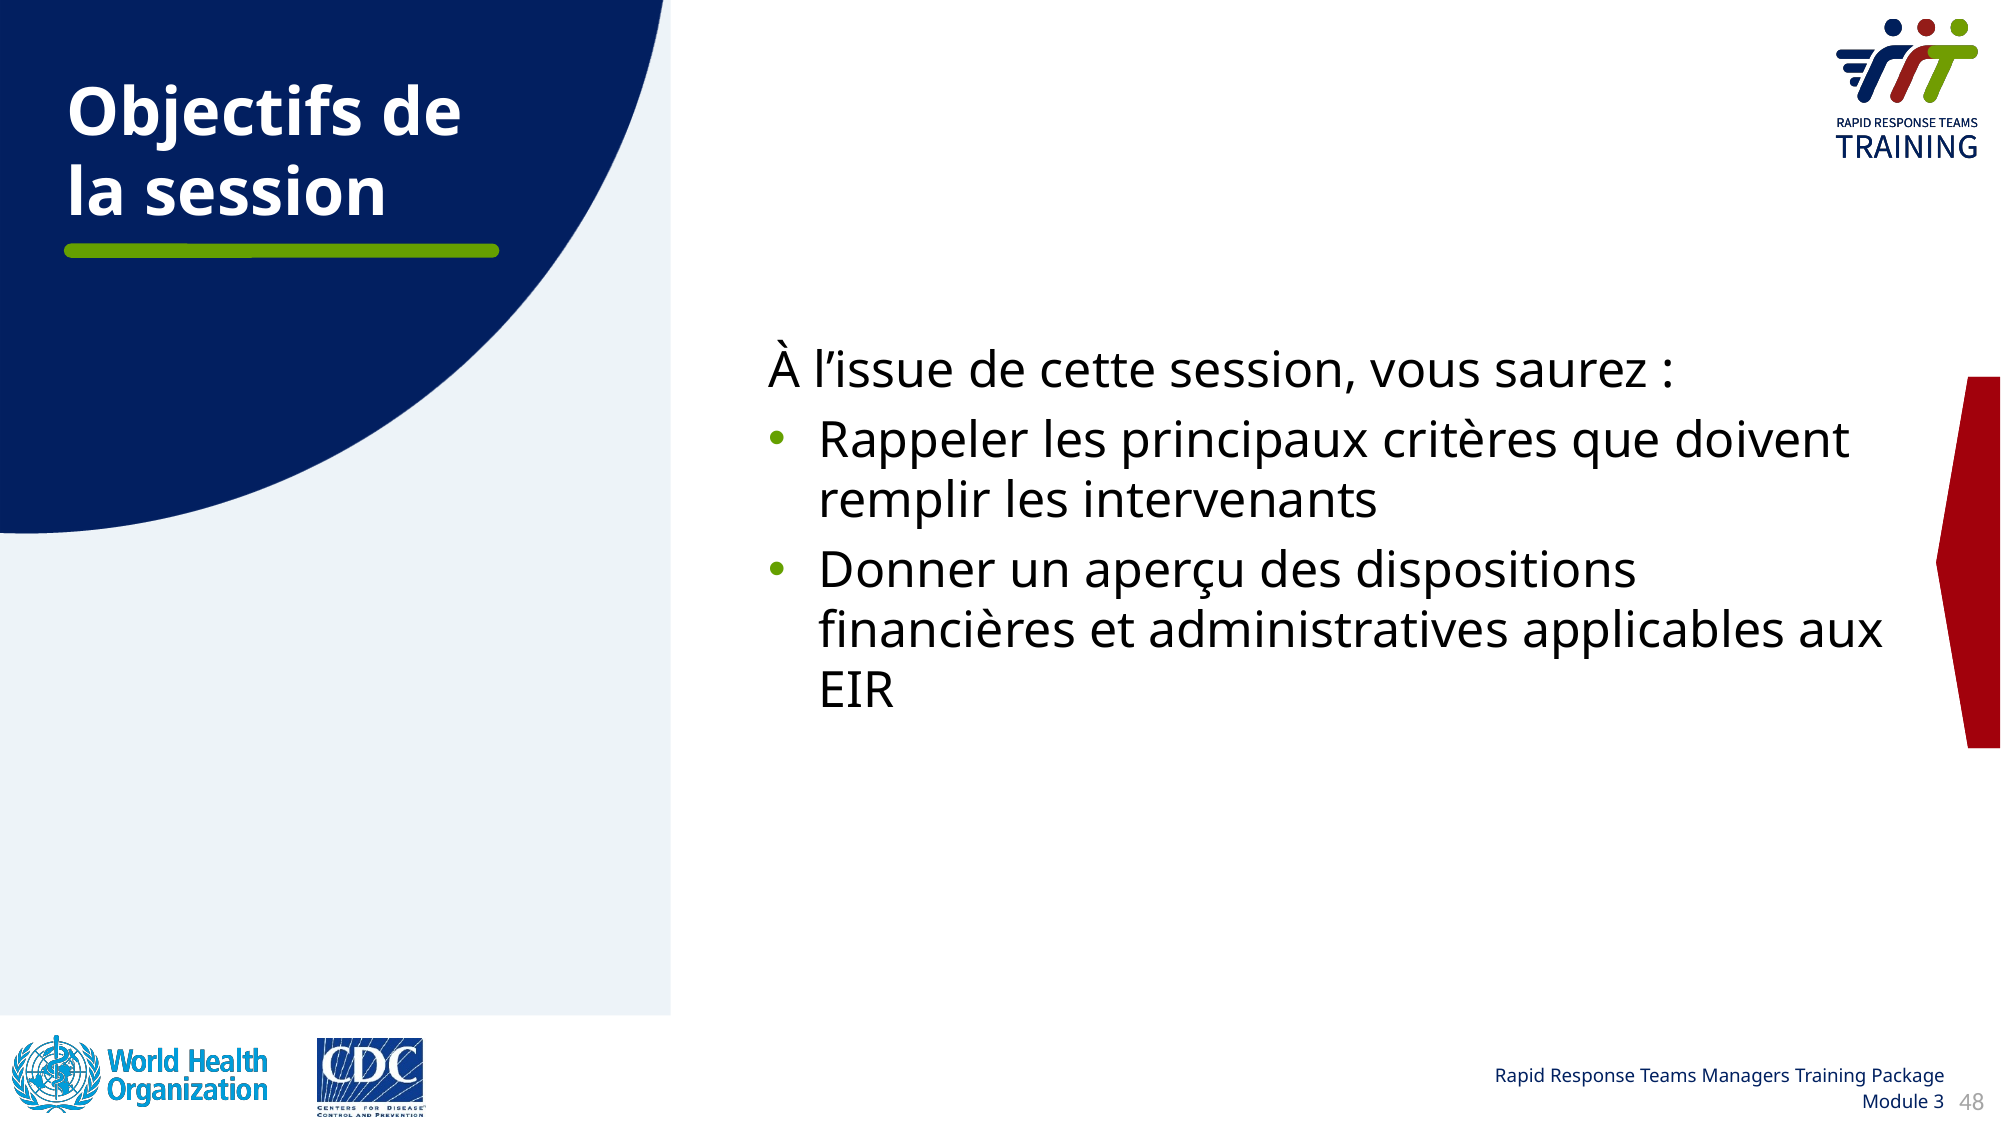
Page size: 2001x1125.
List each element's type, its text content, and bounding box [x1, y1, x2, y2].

picture [12, 1083, 48, 1113]
picture [24, 1054, 36, 1087]
slide_number 48 [1934, 1077, 2000, 1125]
picture [34, 1054, 43, 1078]
text_box Objectifs de la session [59, 61, 531, 237]
picture [59, 1035, 267, 1113]
picture [22, 1062, 26, 1077]
picture [71, 1053, 90, 1091]
picture [36, 1088, 78, 1105]
text_box [1936, 376, 2000, 749]
picture [40, 1062, 47, 1070]
picture [50, 1108, 62, 1113]
text_box À l’issue de cette session, vous saurez : Rappeler les principaux critères que doivent remplir les intervenants Donner un aperçu des dispositions financières et administratives applicables aux EIR [755, 329, 1912, 796]
picture [30, 1083, 37, 1091]
picture [46, 1056, 54, 1062]
picture [12, 1035, 54, 1068]
picture [317, 1038, 426, 1117]
picture [1835, 19, 1978, 167]
picture [0, 0, 670, 538]
